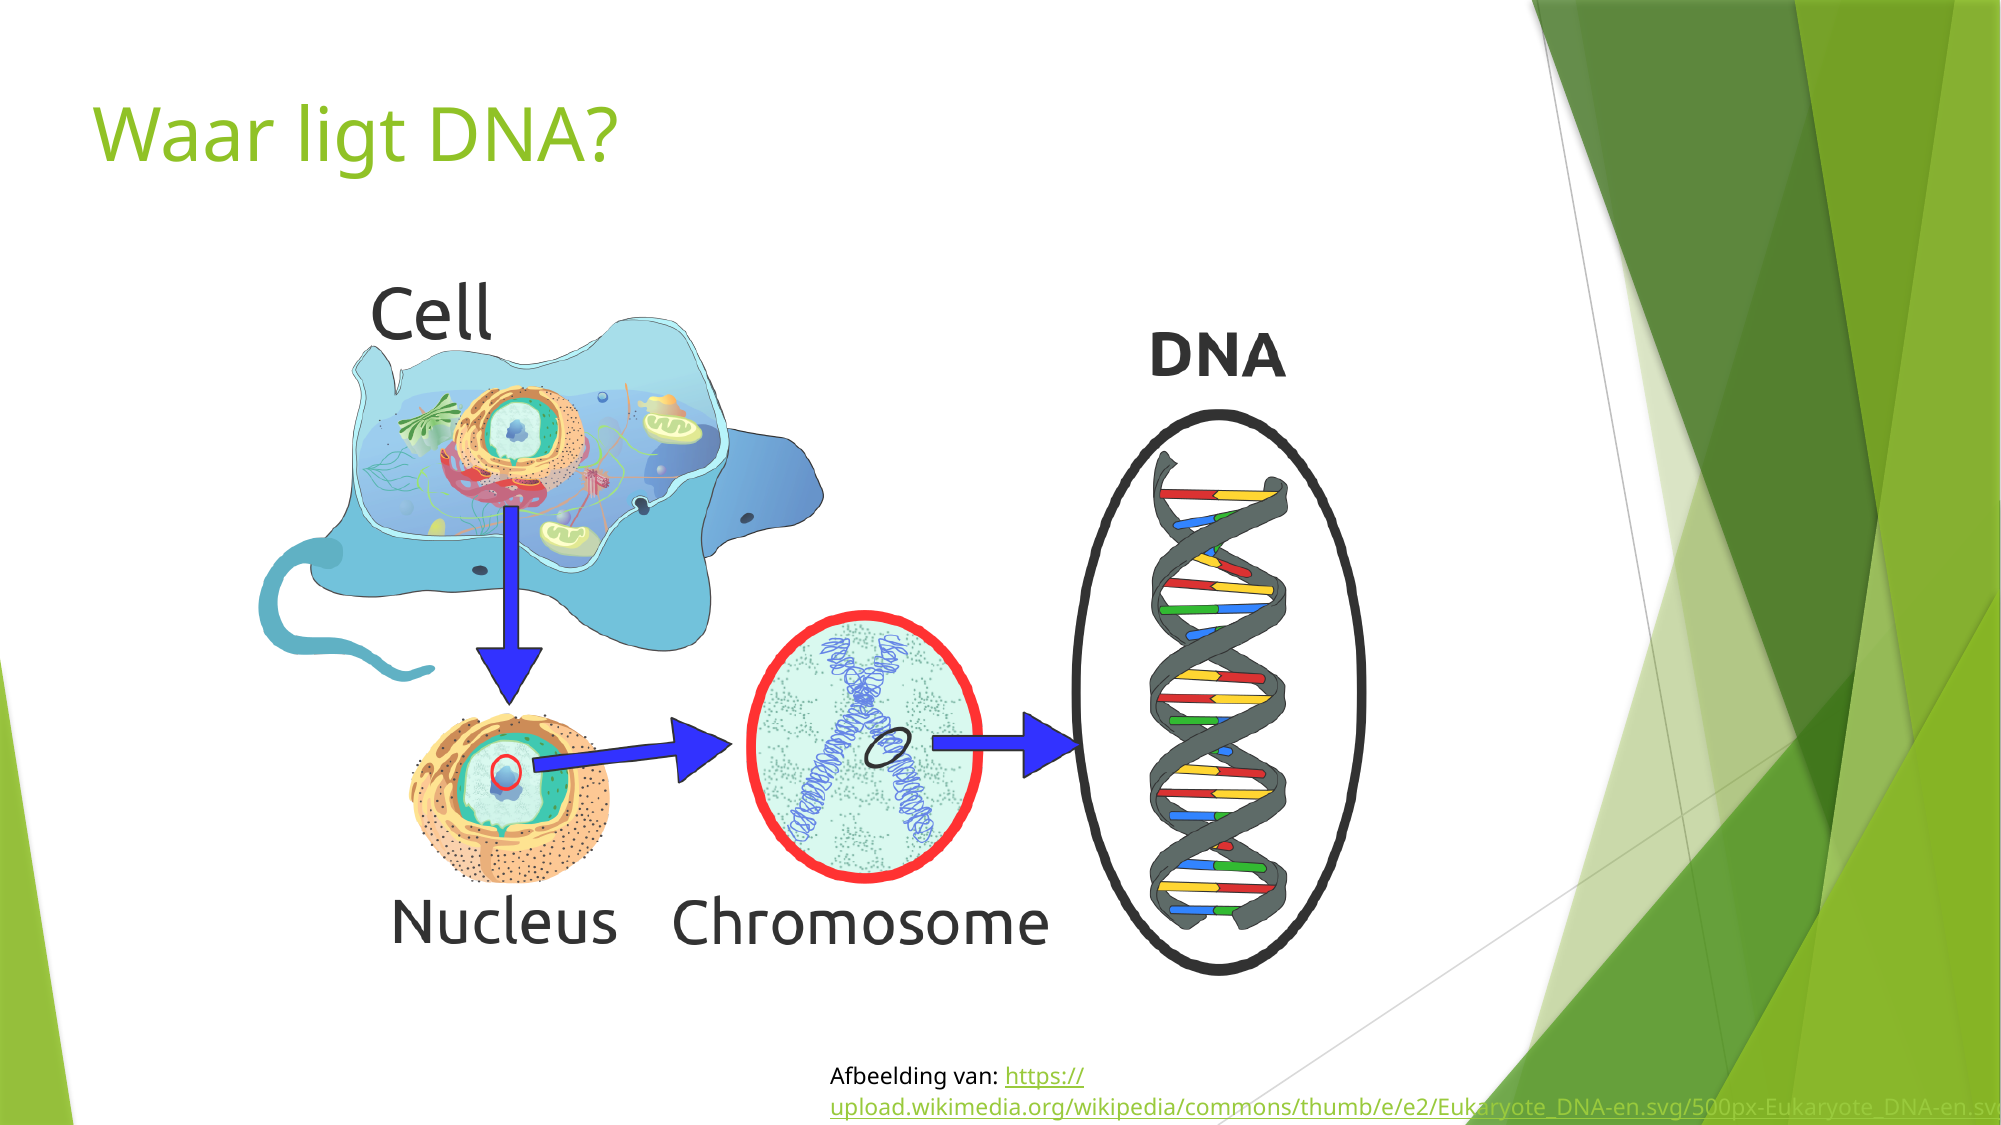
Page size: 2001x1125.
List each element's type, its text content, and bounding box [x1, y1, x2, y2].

picture [234, 261, 1397, 980]
text_box Afbeelding van: https://upload.wikimedia.org/wikipedia/commons/thumb/e/e2/Eukaryote_DNA-en.svg/500px-Eukaryote_DNA-en.svg.png [815, 1054, 2000, 1125]
title Waar ligt DNA? [77, 79, 1488, 296]
